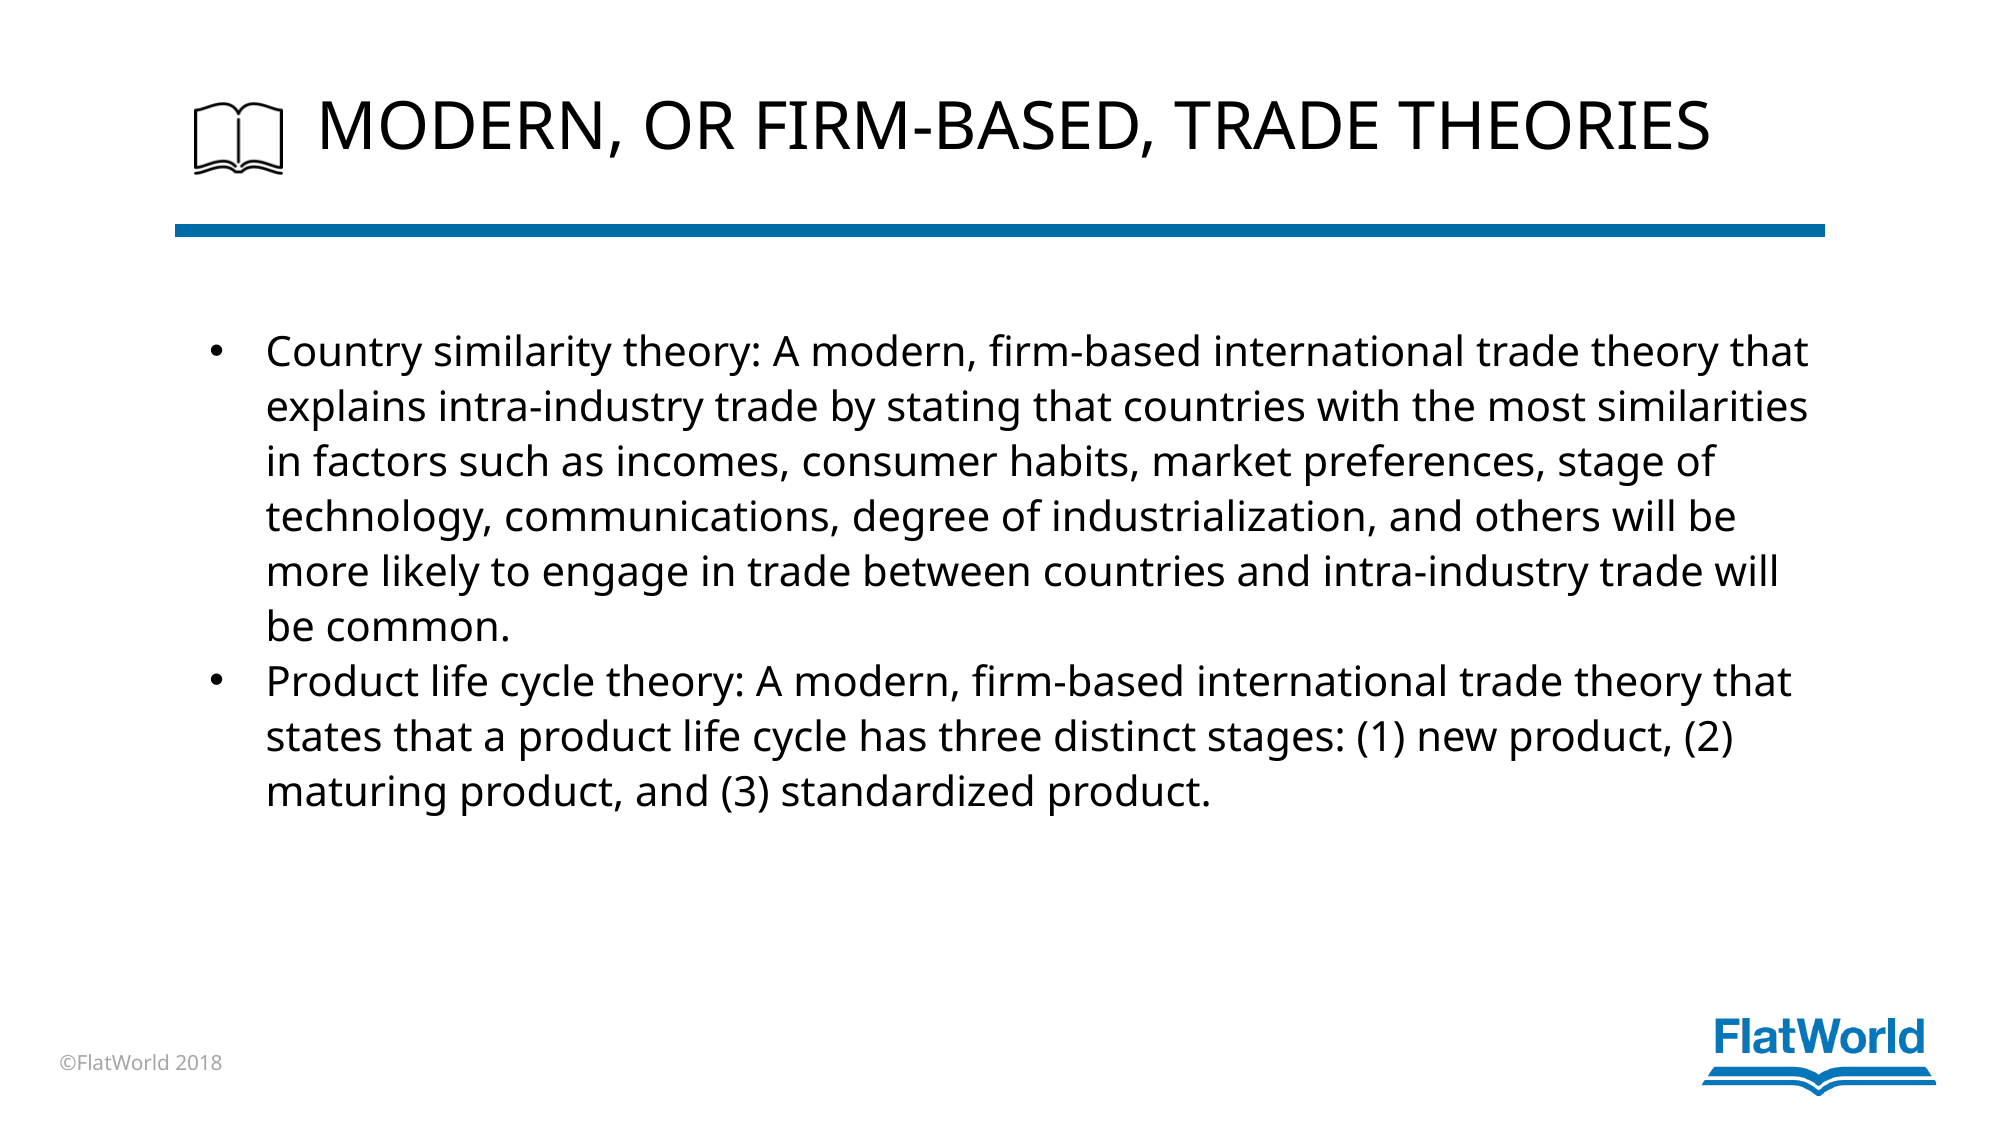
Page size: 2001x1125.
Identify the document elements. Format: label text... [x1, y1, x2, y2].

picture [194, 94, 283, 183]
subtitle Country similarity theory: A modern, firm-based international trade theory that explains intra-industry trade by stating that countries with the most similarities in factors such as incomes, consumer habits, market preferences, stage of technology, communications, degree of industrialization, and others will be more likely to engage in trade between countries and intra-industry trade will be common. Product life cycle theory: A modern, firm-based international trade theory that states that a product life cycle has three distinct stages: (1) new product, (2) maturing product, and (3) standardized product. [194, 312, 1825, 673]
title MODERN, OR FIRM-BASED, TRADE THEORIES [301, 75, 1835, 212]
